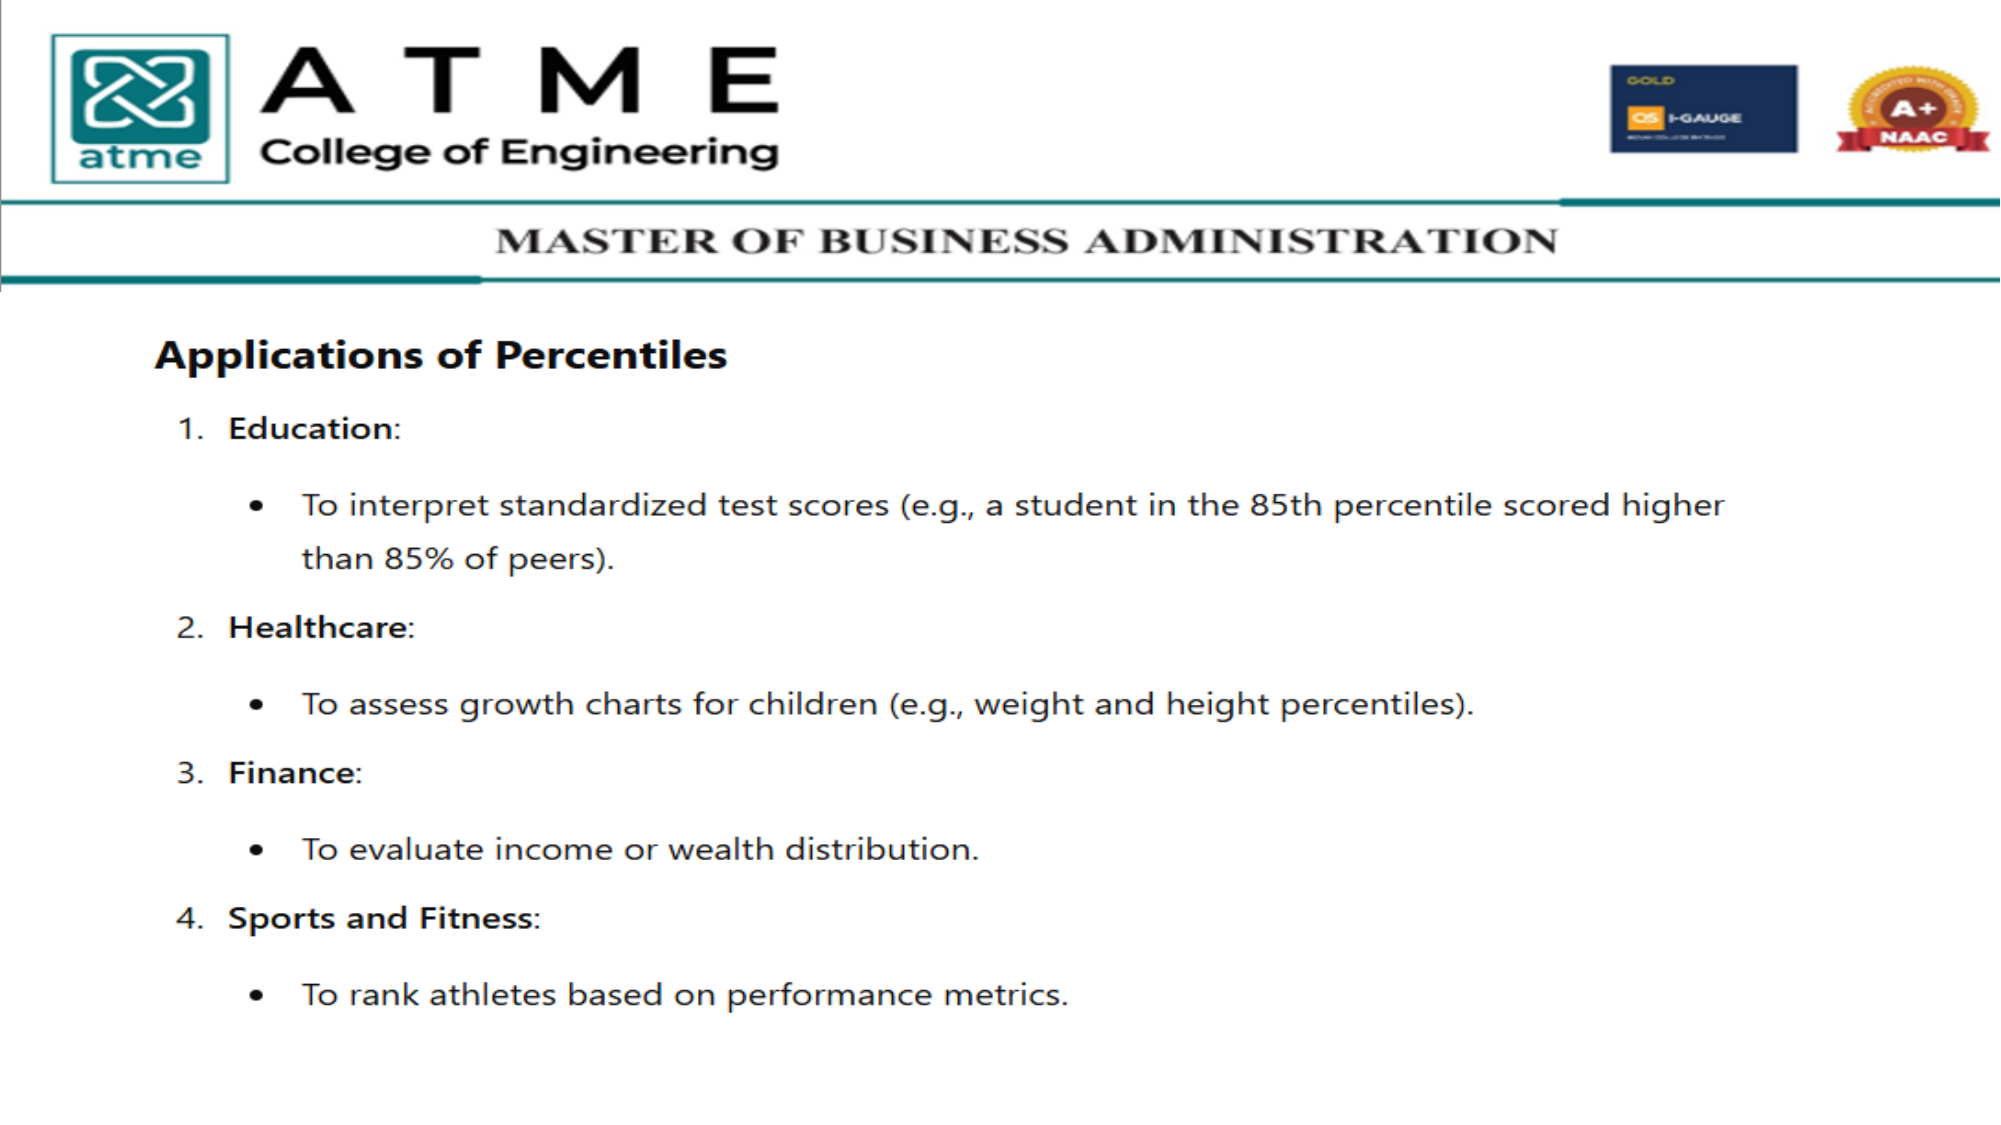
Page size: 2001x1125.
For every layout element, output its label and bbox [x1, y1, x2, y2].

picture [0, 0, 2000, 292]
picture [127, 300, 1791, 1062]
